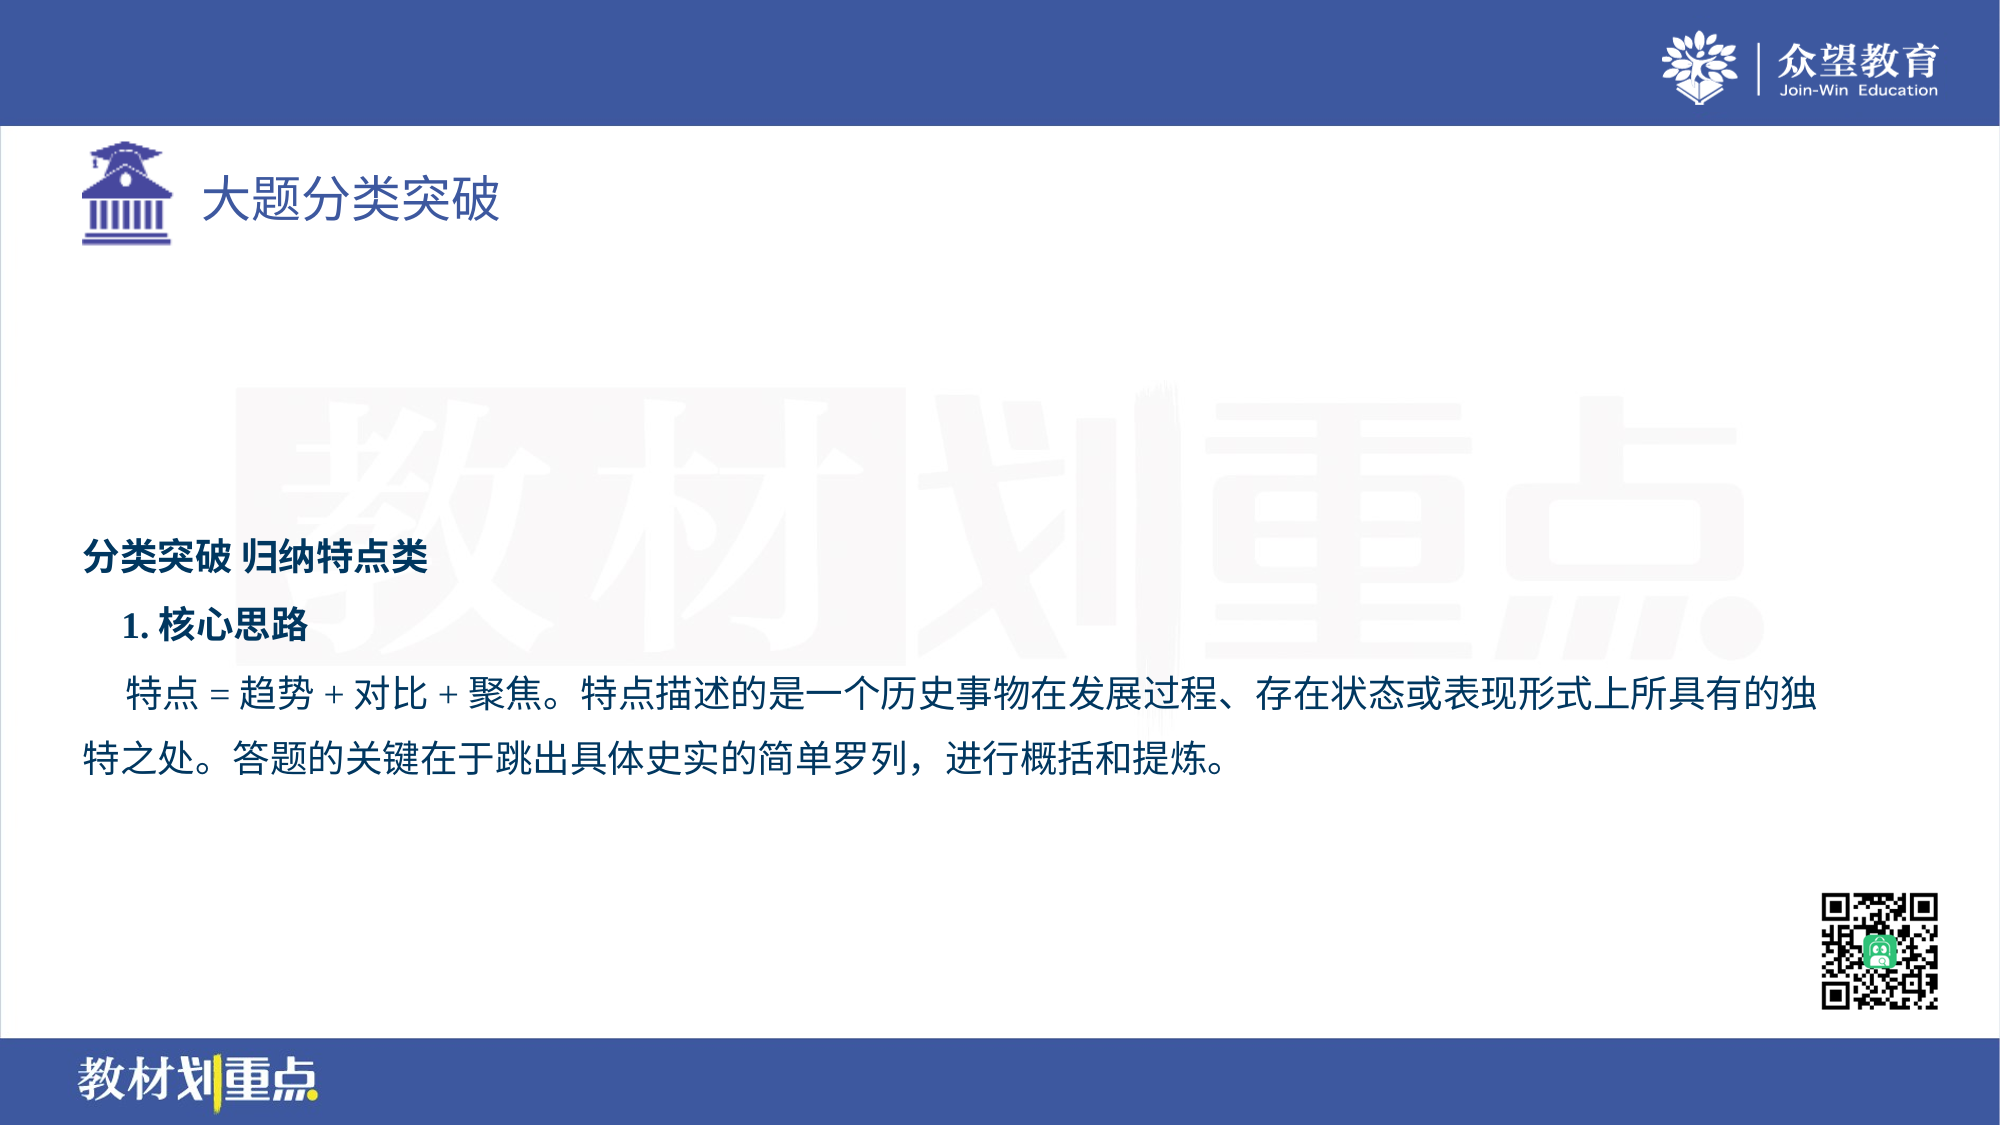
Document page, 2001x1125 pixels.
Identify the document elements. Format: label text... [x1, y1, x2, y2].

picture [0, 0, 2000, 1125]
text_box 分类突破 归纳特点类 1.核心思路 特点=趋势+对比+聚焦。特点描述的是一个历史事物在发展过程、存在状态或表现形式上所具有的独 特之处。答题的关键在于跳出具体史实的简单罗列，进行概括和提炼。 [82, 508, 1817, 773]
